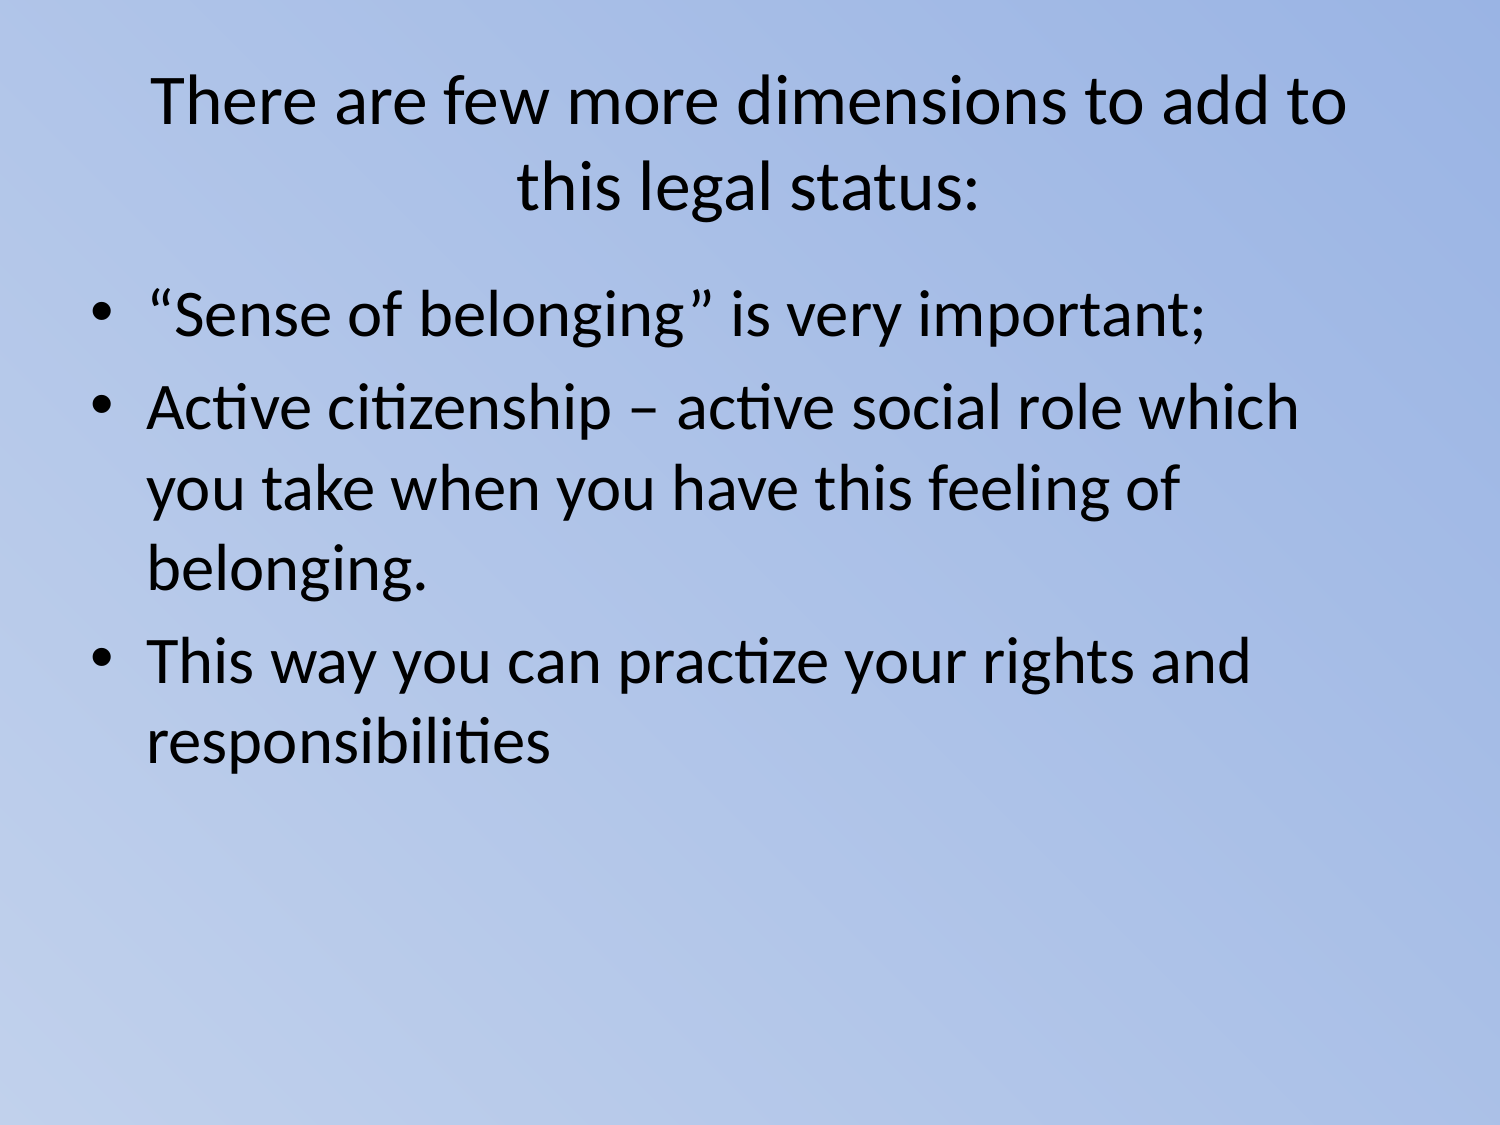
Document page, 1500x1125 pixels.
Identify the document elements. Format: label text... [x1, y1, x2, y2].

title There are few more dimensions to add to this legal status: [75, 45, 1425, 233]
list “Sense of belonging” is very important; Active citizenship – active social role which you take when you have this feeling of belonging. This way you can practize your rights and responsibilities [75, 262, 1425, 1005]
